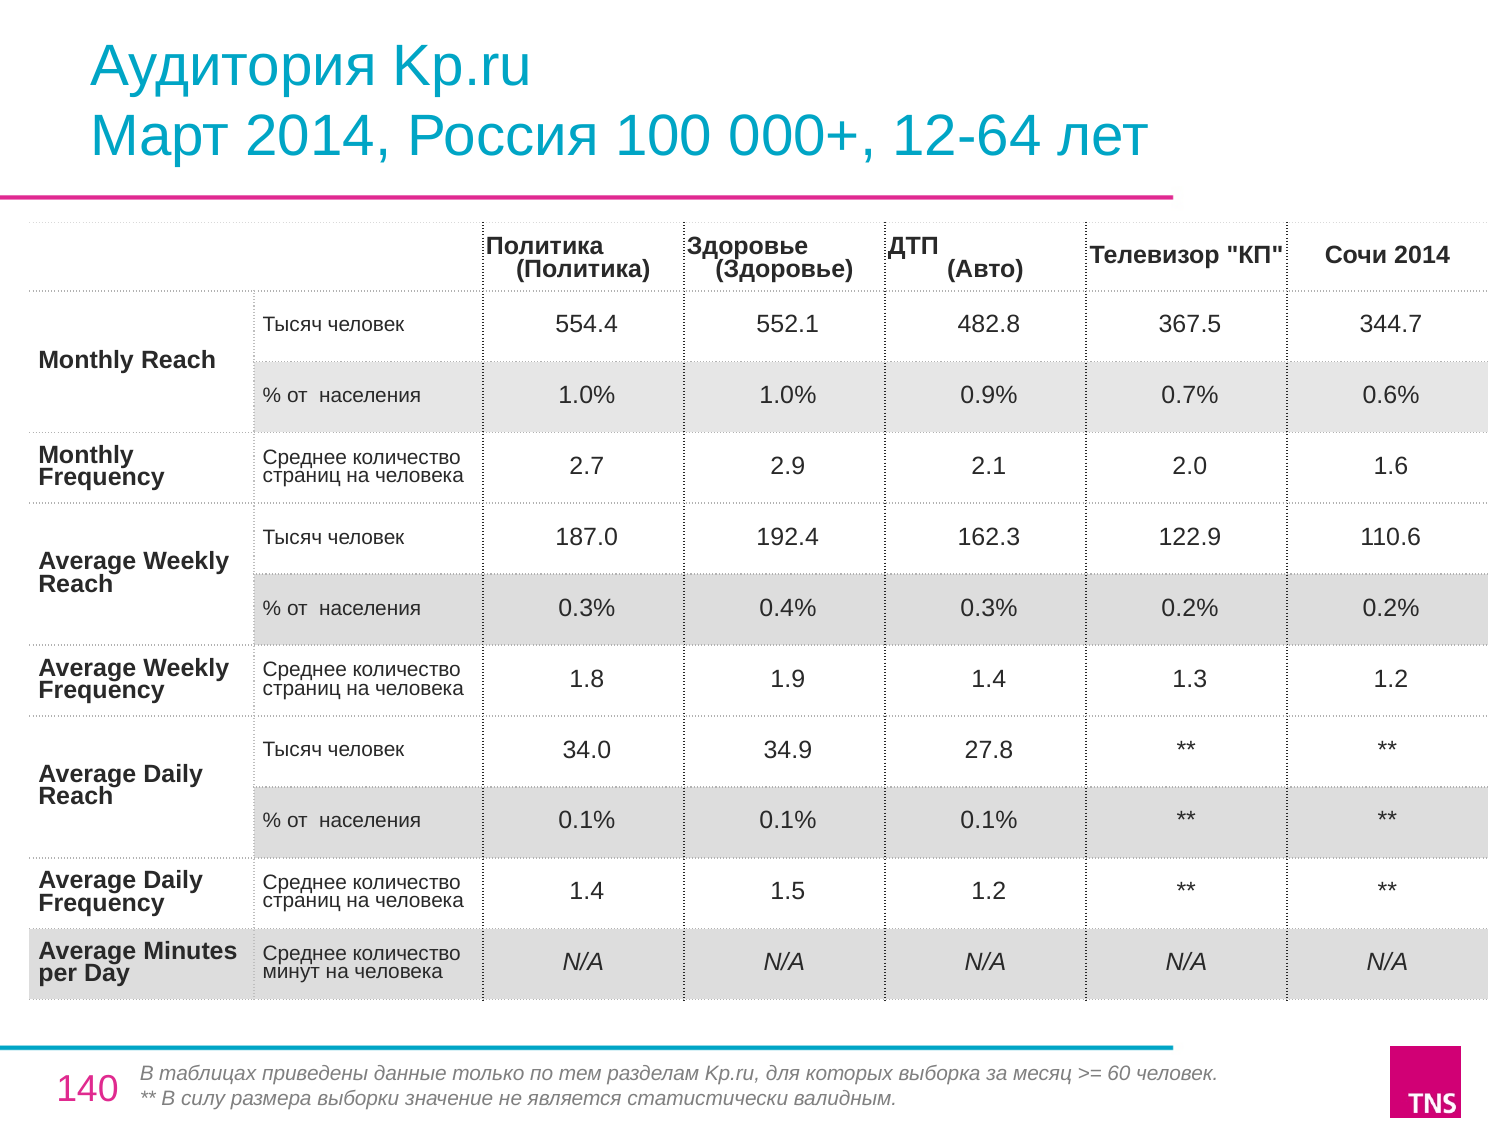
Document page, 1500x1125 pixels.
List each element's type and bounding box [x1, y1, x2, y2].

picture [0, 0, 1500, 1125]
table_cell [29, 291, 1488, 999]
title [74, 8, 1476, 187]
table_header [29, 223, 1488, 291]
text_box [124, 1052, 1463, 1117]
slide_number [40, 1055, 392, 1125]
